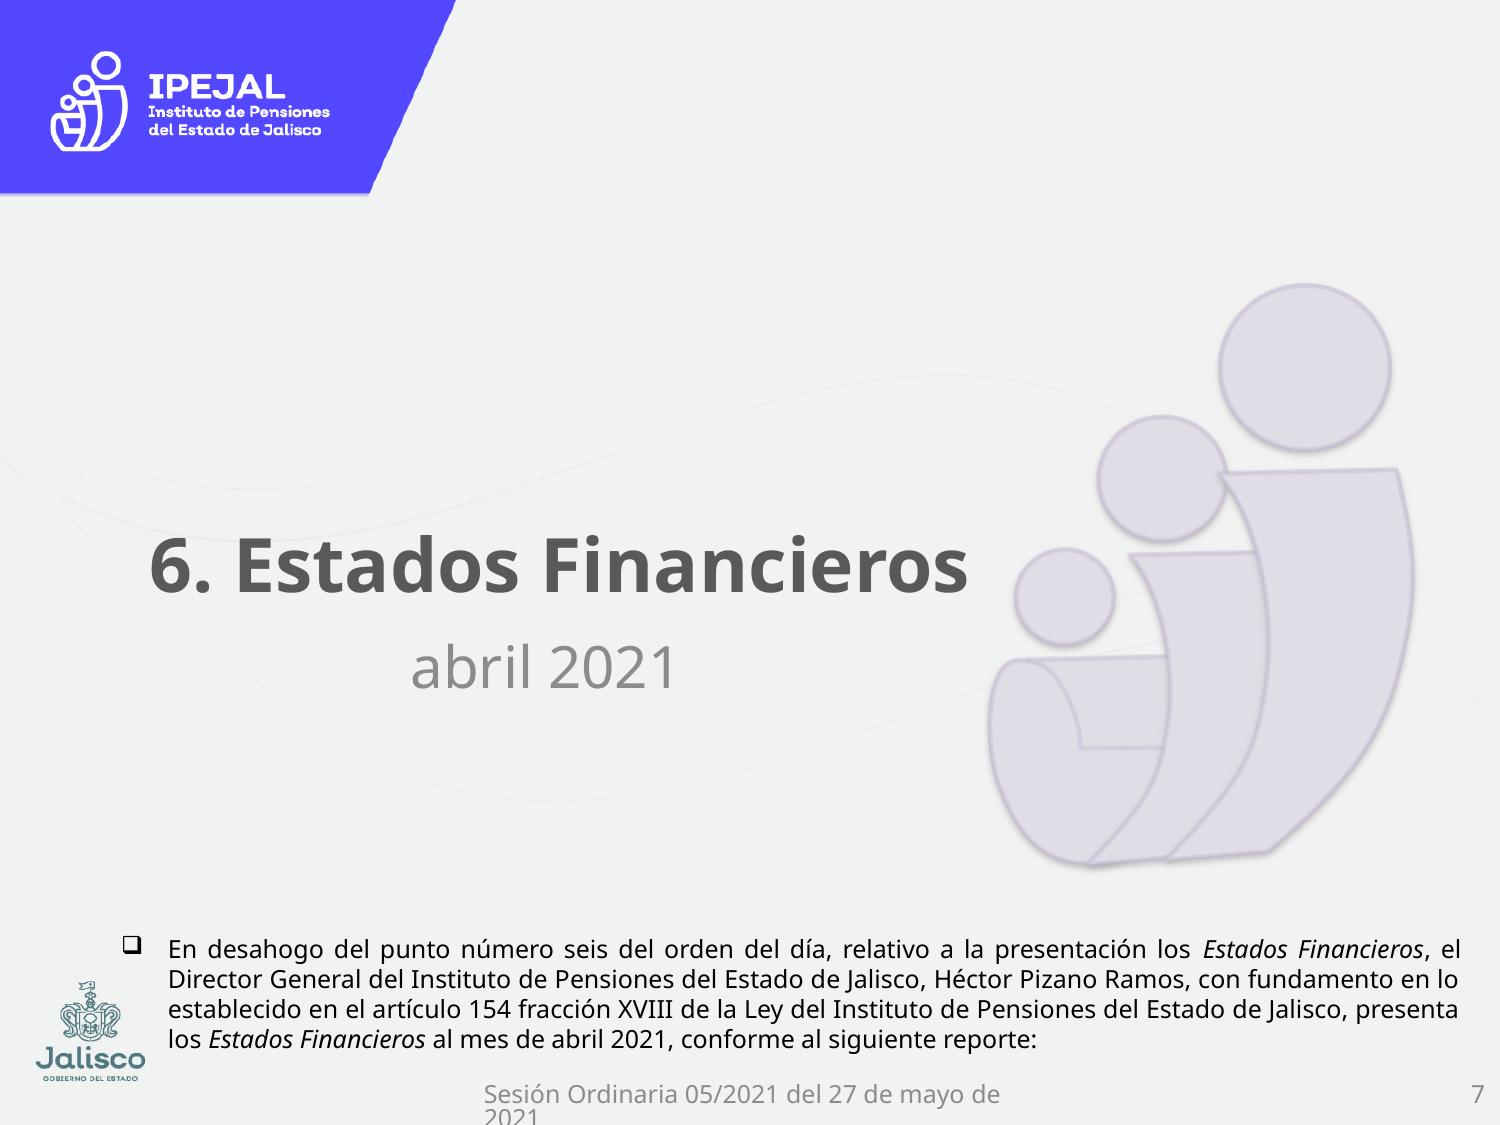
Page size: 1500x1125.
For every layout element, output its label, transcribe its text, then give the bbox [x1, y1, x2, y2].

slide_number 7 [1149, 1065, 1500, 1125]
title 6. Estados Financieros [89, 441, 1032, 683]
subtitle abril 2021 [75, 622, 1017, 882]
text_box En desahogo del punto número seis del orden del día, relativo a la presentación los Estados Financieros, el Director General del Instituto de Pensiones del Estado de Jalisco, Héctor Pizano Ramos, con fundamento en lo establecido en el artículo 154 fracción XVIII de la Ley del Instituto de Pensiones del Estado de Jalisco, presenta los Estados Financieros al mes de abril 2021, conforme al siguiente reporte: [106, 925, 1477, 1061]
picture [0, 0, 1500, 193]
picture [0, 934, 1500, 1125]
footer Sesión Ordinaria 05/2021 del 27 de mayo de 2021 [468, 1065, 1032, 1125]
